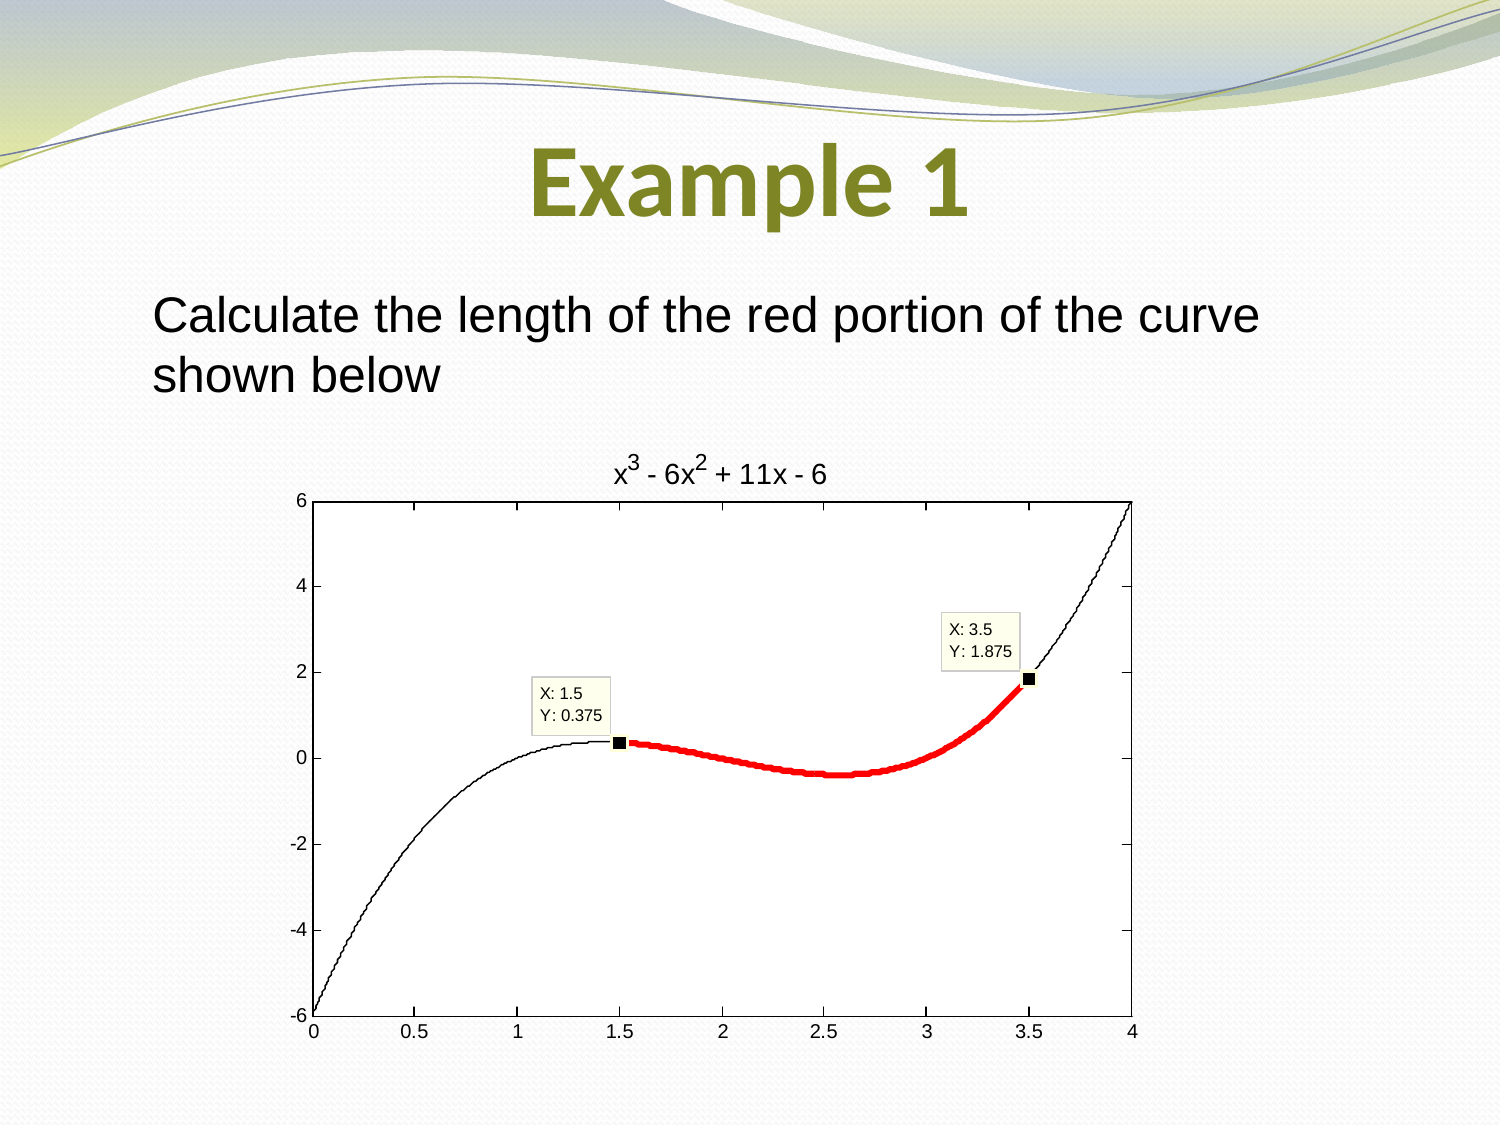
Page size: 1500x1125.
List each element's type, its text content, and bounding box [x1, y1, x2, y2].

title Example 1 [75, 50, 1425, 238]
text_box Calculate the length of the red portion of the curve shown below [137, 275, 1363, 411]
picture [174, 449, 1232, 1088]
